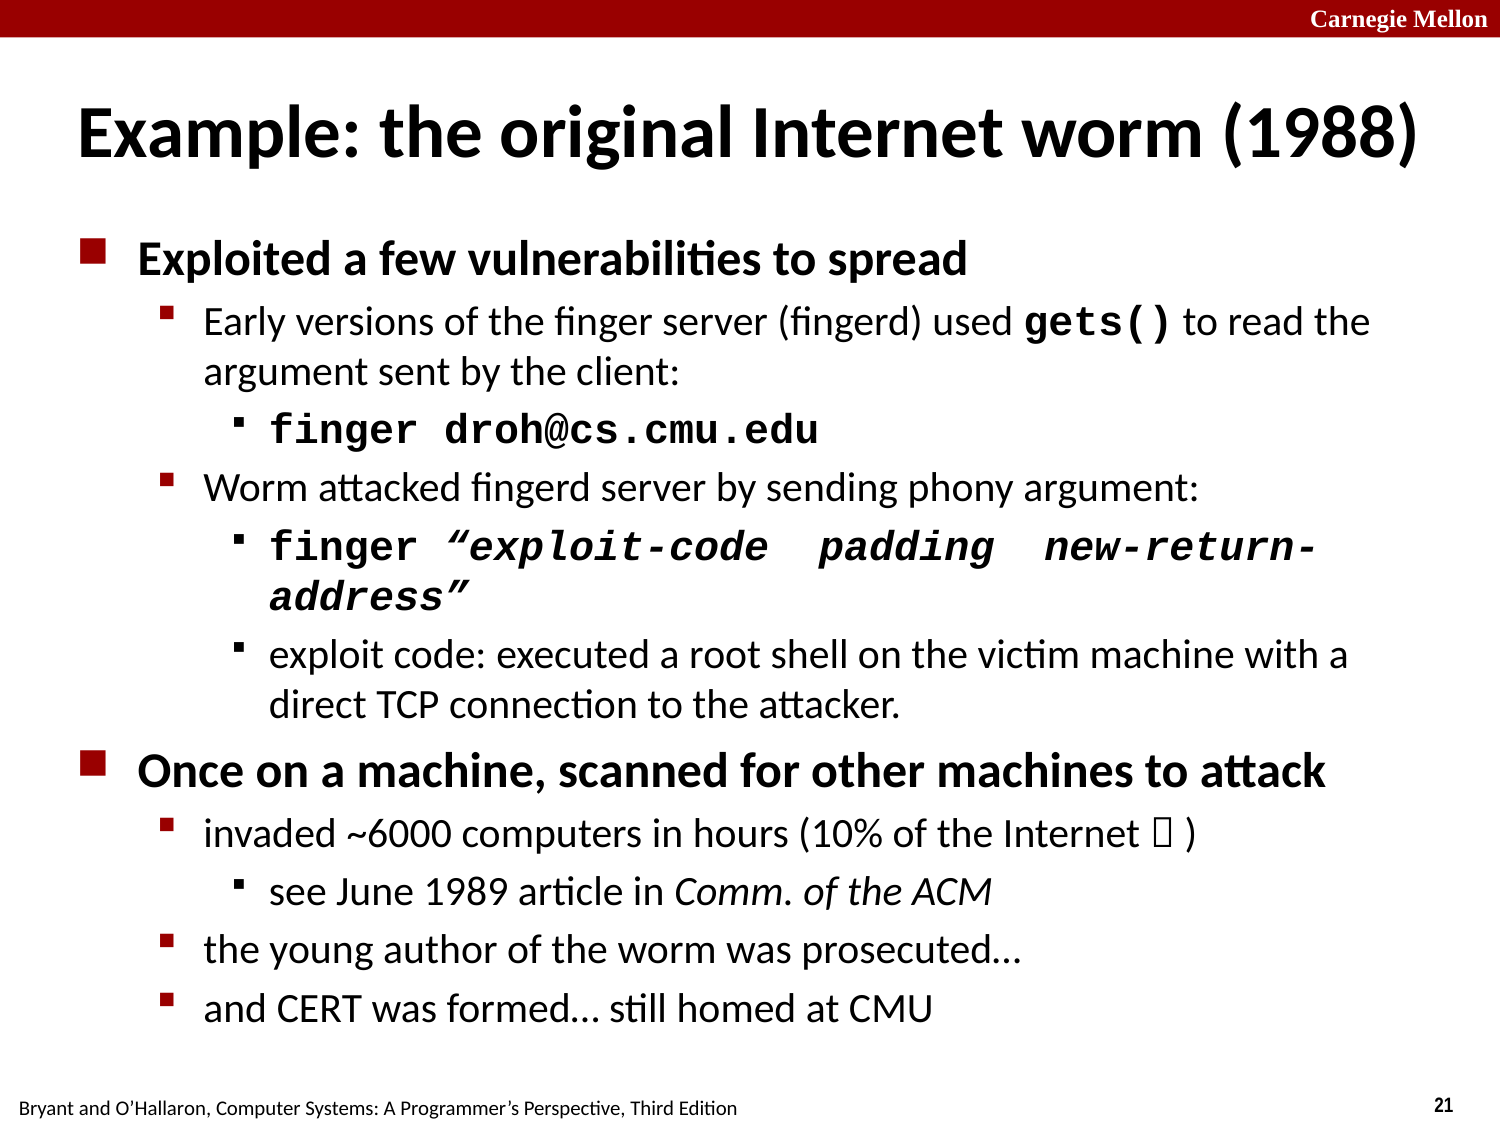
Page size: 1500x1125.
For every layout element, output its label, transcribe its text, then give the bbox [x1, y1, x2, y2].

title Example: the original Internet worm (1988) [62, 80, 1463, 176]
list Exploited a few vulnerabilities to spread Early versions of the finger server (fingerd) used gets() to read the argument sent by the client: finger droh@cs.cmu.edu Worm attacked fingerd server by sending phony argument: finger “exploit-code padding new-return-address” exploit code: executed a root shell on the victim machine with a direct TCP connection to the attacker. Once on a machine, scanned for other machines to attack invaded ~6000 computers in hours (10% of the Internet  ) see June 1989 article in Comm. of the ACM the young author of the worm was prosecuted… and CERT was formed… still homed at CMU [66, 217, 1426, 1113]
